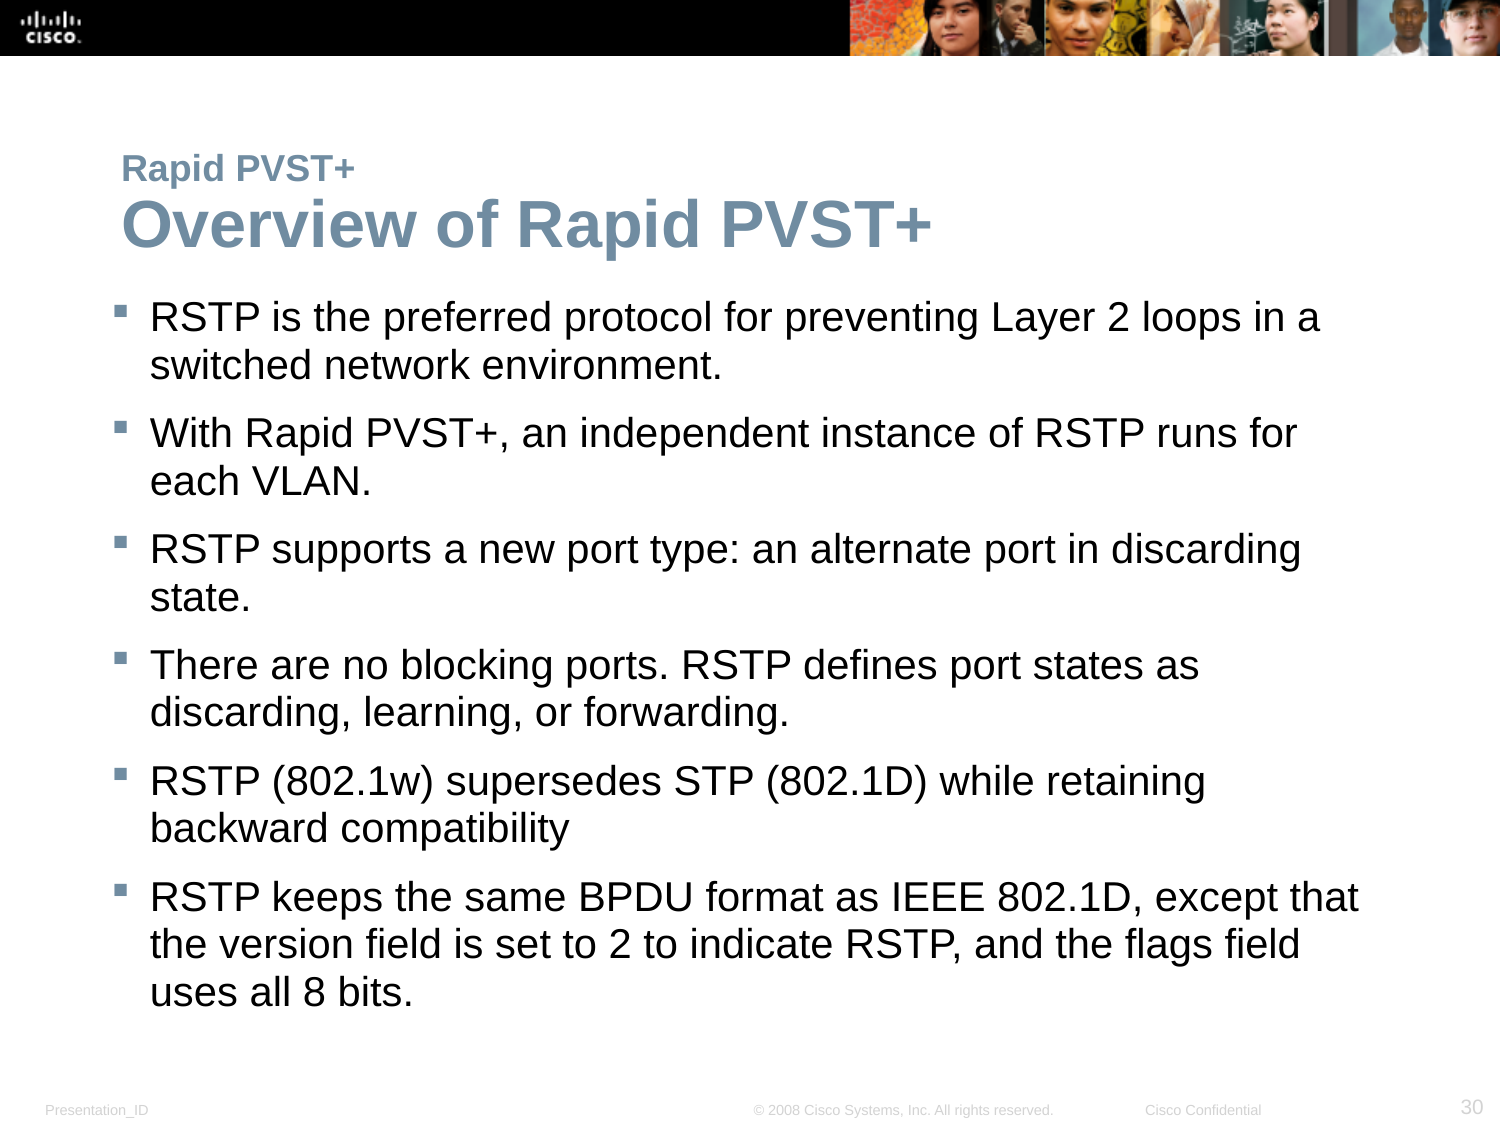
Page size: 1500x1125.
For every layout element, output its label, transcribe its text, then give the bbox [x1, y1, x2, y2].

title Rapid PVST+ Overview of Rapid PVST+ [107, 130, 1444, 269]
picture [0, 0, 1500, 56]
list RSTP is the preferred protocol for preventing Layer 2 loops in a switched network environment. With Rapid PVST+, an independent instance of RSTP runs for each VLAN. RSTP supports a new port type: an alternate port in discarding state. There are no blocking ports. RSTP defines port states as discarding, learning, or forwarding. RSTP (802.1w) supersedes STP (802.1D) while retaining backward compatibility RSTP keeps the same BPDU format as IEEE 802.1D, except that the version field is set to 2 to indicate RSTP, and the flags field uses all 8 bits. [97, 286, 1411, 1072]
